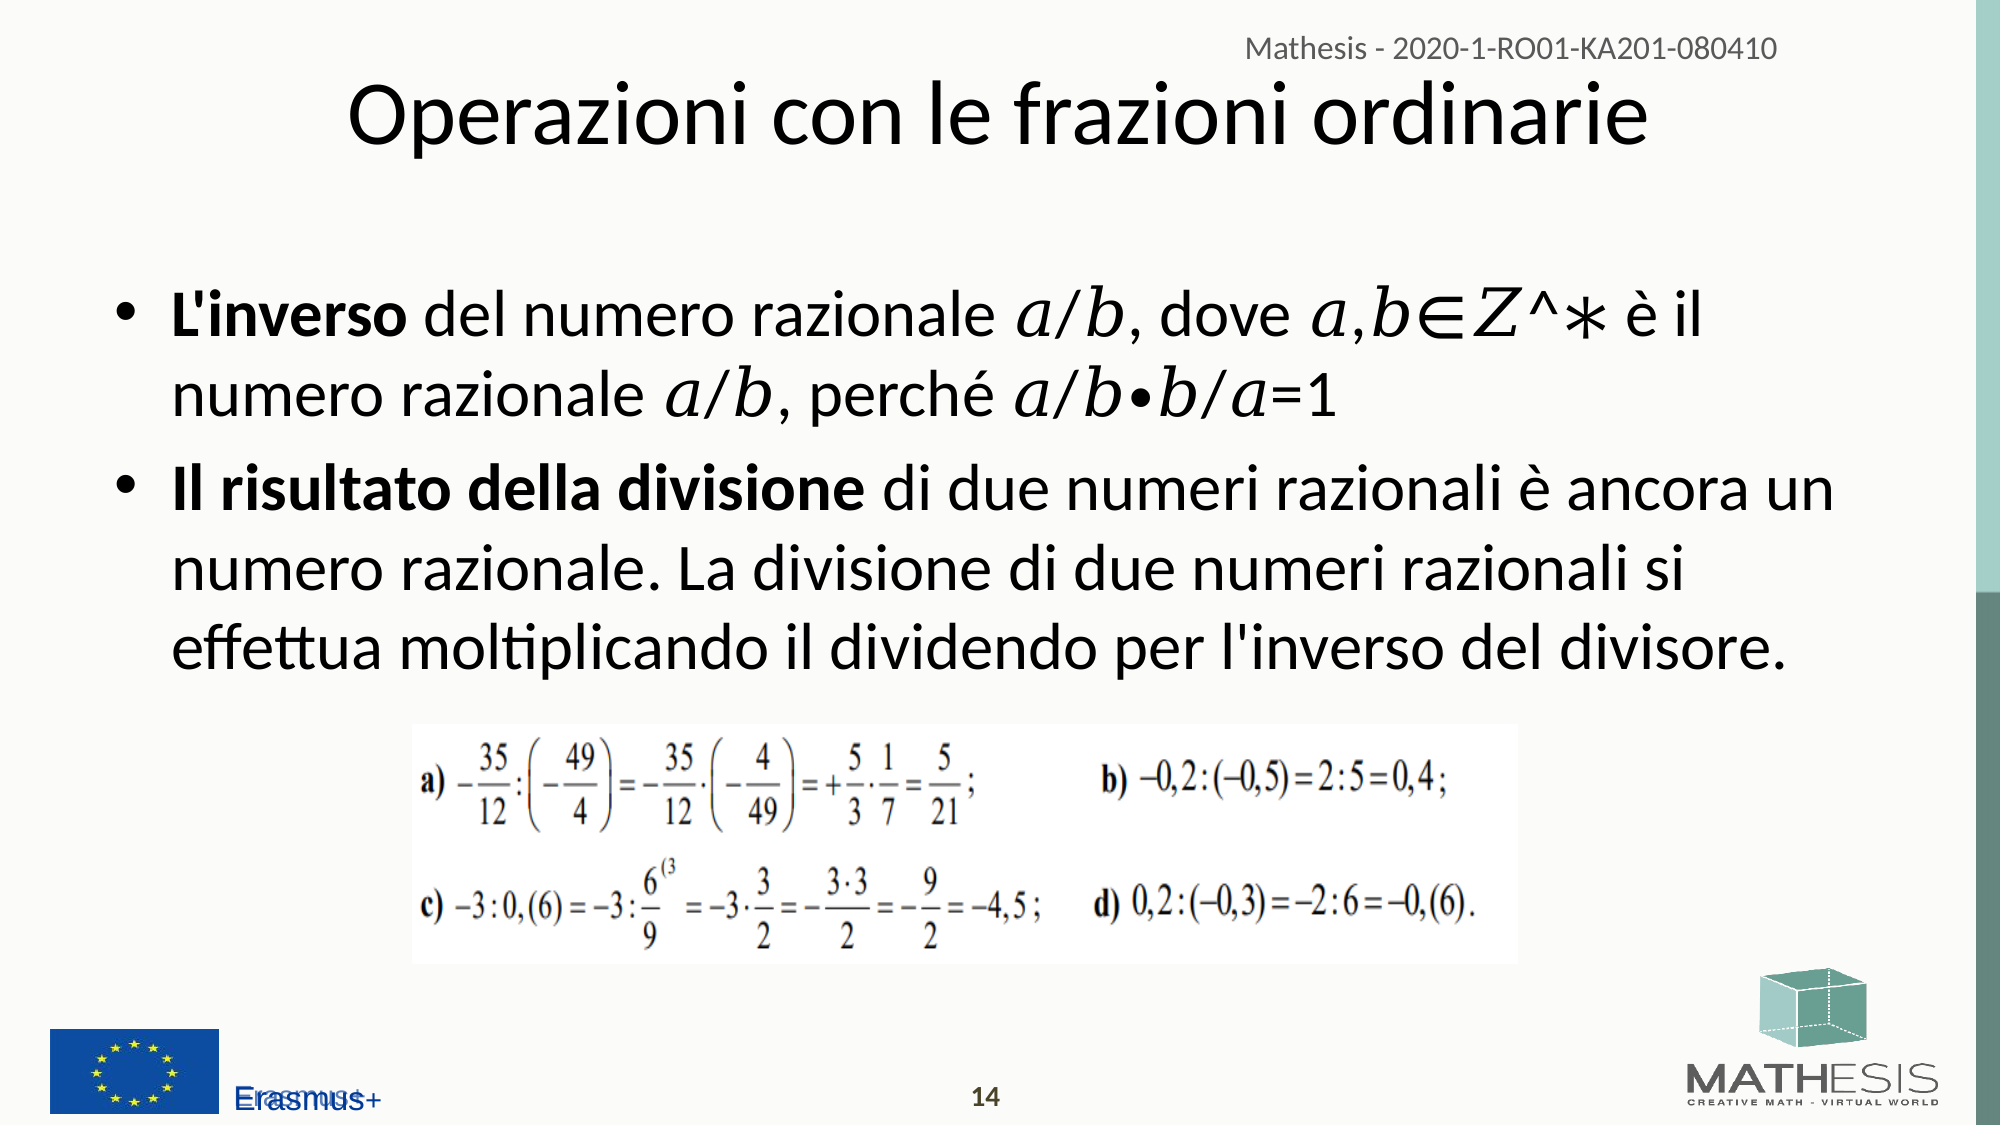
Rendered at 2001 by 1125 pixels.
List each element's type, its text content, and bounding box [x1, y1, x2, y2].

list L'inverso del numero razionale 𝑎/𝑏, dove 𝑎,𝑏∈𝑍^∗ è il numero razionale 𝑎/𝑏, perché 𝑎/𝑏∙𝑏/𝑎=1 Il risultato della divisione di due numeri razionali è ancora un numero razionale. La divisione di due numeri razionali si effettua moltiplicando il dividendo per l'inverso del divisore. [99, 262, 1900, 1005]
picture [411, 723, 1518, 965]
title Operazioni con le frazioni ordinarie [99, 45, 1900, 233]
picture [50, 1029, 219, 1114]
